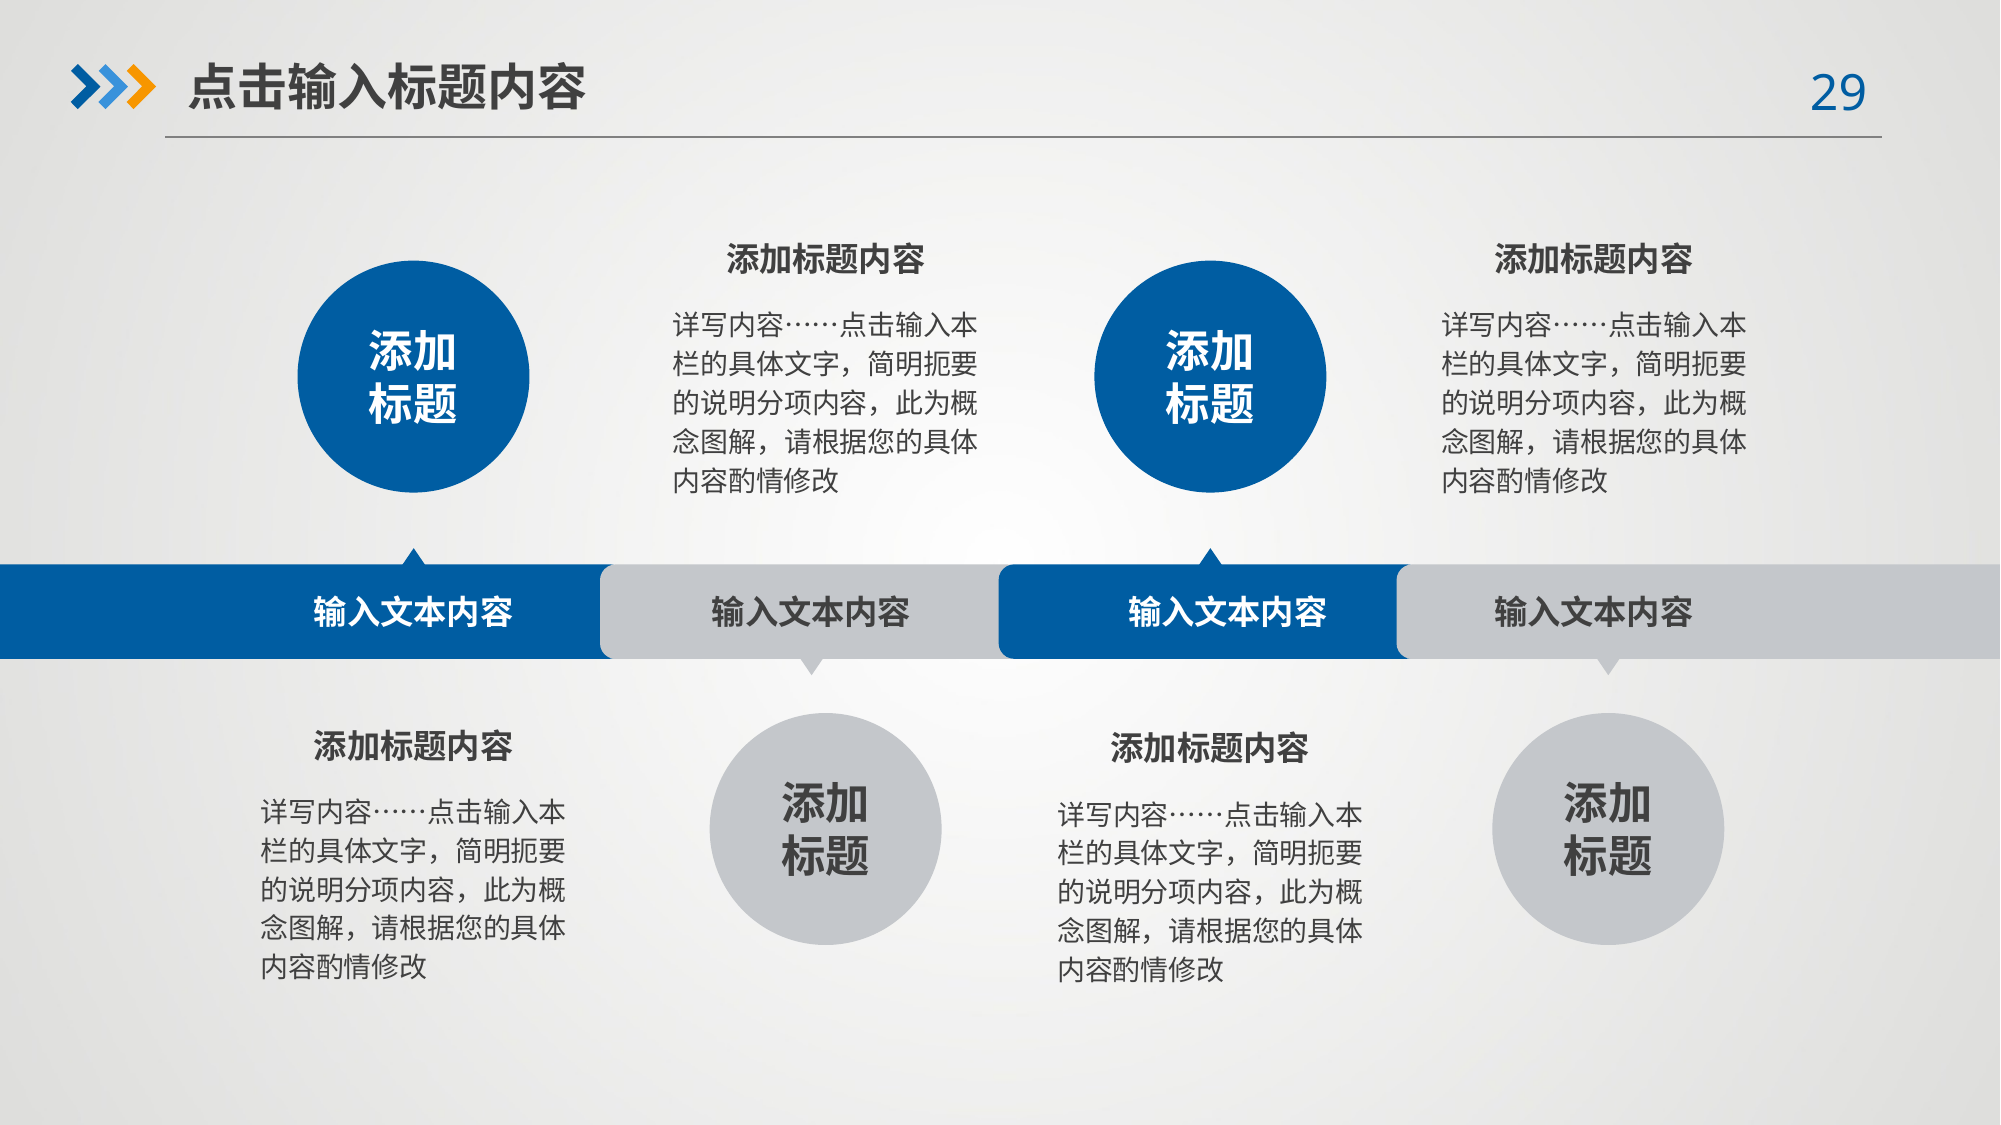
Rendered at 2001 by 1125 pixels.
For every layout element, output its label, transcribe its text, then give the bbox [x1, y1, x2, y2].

text_box 添加标题 [352, 322, 475, 430]
text_box 详写内容……点击输入本栏的具体文字，简明扼要的说明分项内容，此为概念图解，请根据您的具体内容酌情修改 [672, 302, 979, 497]
text_box 添加标题内容 [1079, 727, 1341, 768]
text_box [998, 547, 1423, 660]
text_box 添加标题 [1148, 322, 1272, 430]
text_box [297, 260, 530, 493]
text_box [1396, 564, 2000, 676]
text_box 详写内容……点击输入本栏的具体文字，简明扼要的说明分项内容，此为概念图解，请根据您的具体内容酌情修改 [260, 788, 567, 984]
text_box 添加标题内容 [695, 238, 957, 279]
text_box 添加标题 [1546, 775, 1670, 882]
text_box 添加标题 [764, 775, 888, 882]
text_box 点击输入标题内容 [187, 43, 654, 127]
text_box [709, 713, 942, 946]
text_box 添加标题内容 [282, 724, 545, 765]
text_box [1492, 713, 1725, 946]
text_box 详写内容……点击输入本栏的具体文字，简明扼要的说明分项内容，此为概念图解，请根据您的具体内容酌情修改 [1057, 791, 1364, 987]
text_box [0, 547, 626, 660]
text_box 详写内容……点击输入本栏的具体文字，简明扼要的说明分项内容，此为概念图解，请根据您的具体内容酌情修改 [1441, 302, 1747, 497]
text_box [599, 564, 1024, 676]
picture [0, 0, 2000, 564]
text_box [1094, 260, 1327, 493]
picture [0, 660, 2000, 1125]
text_box 添加标题内容 [1463, 238, 1725, 279]
